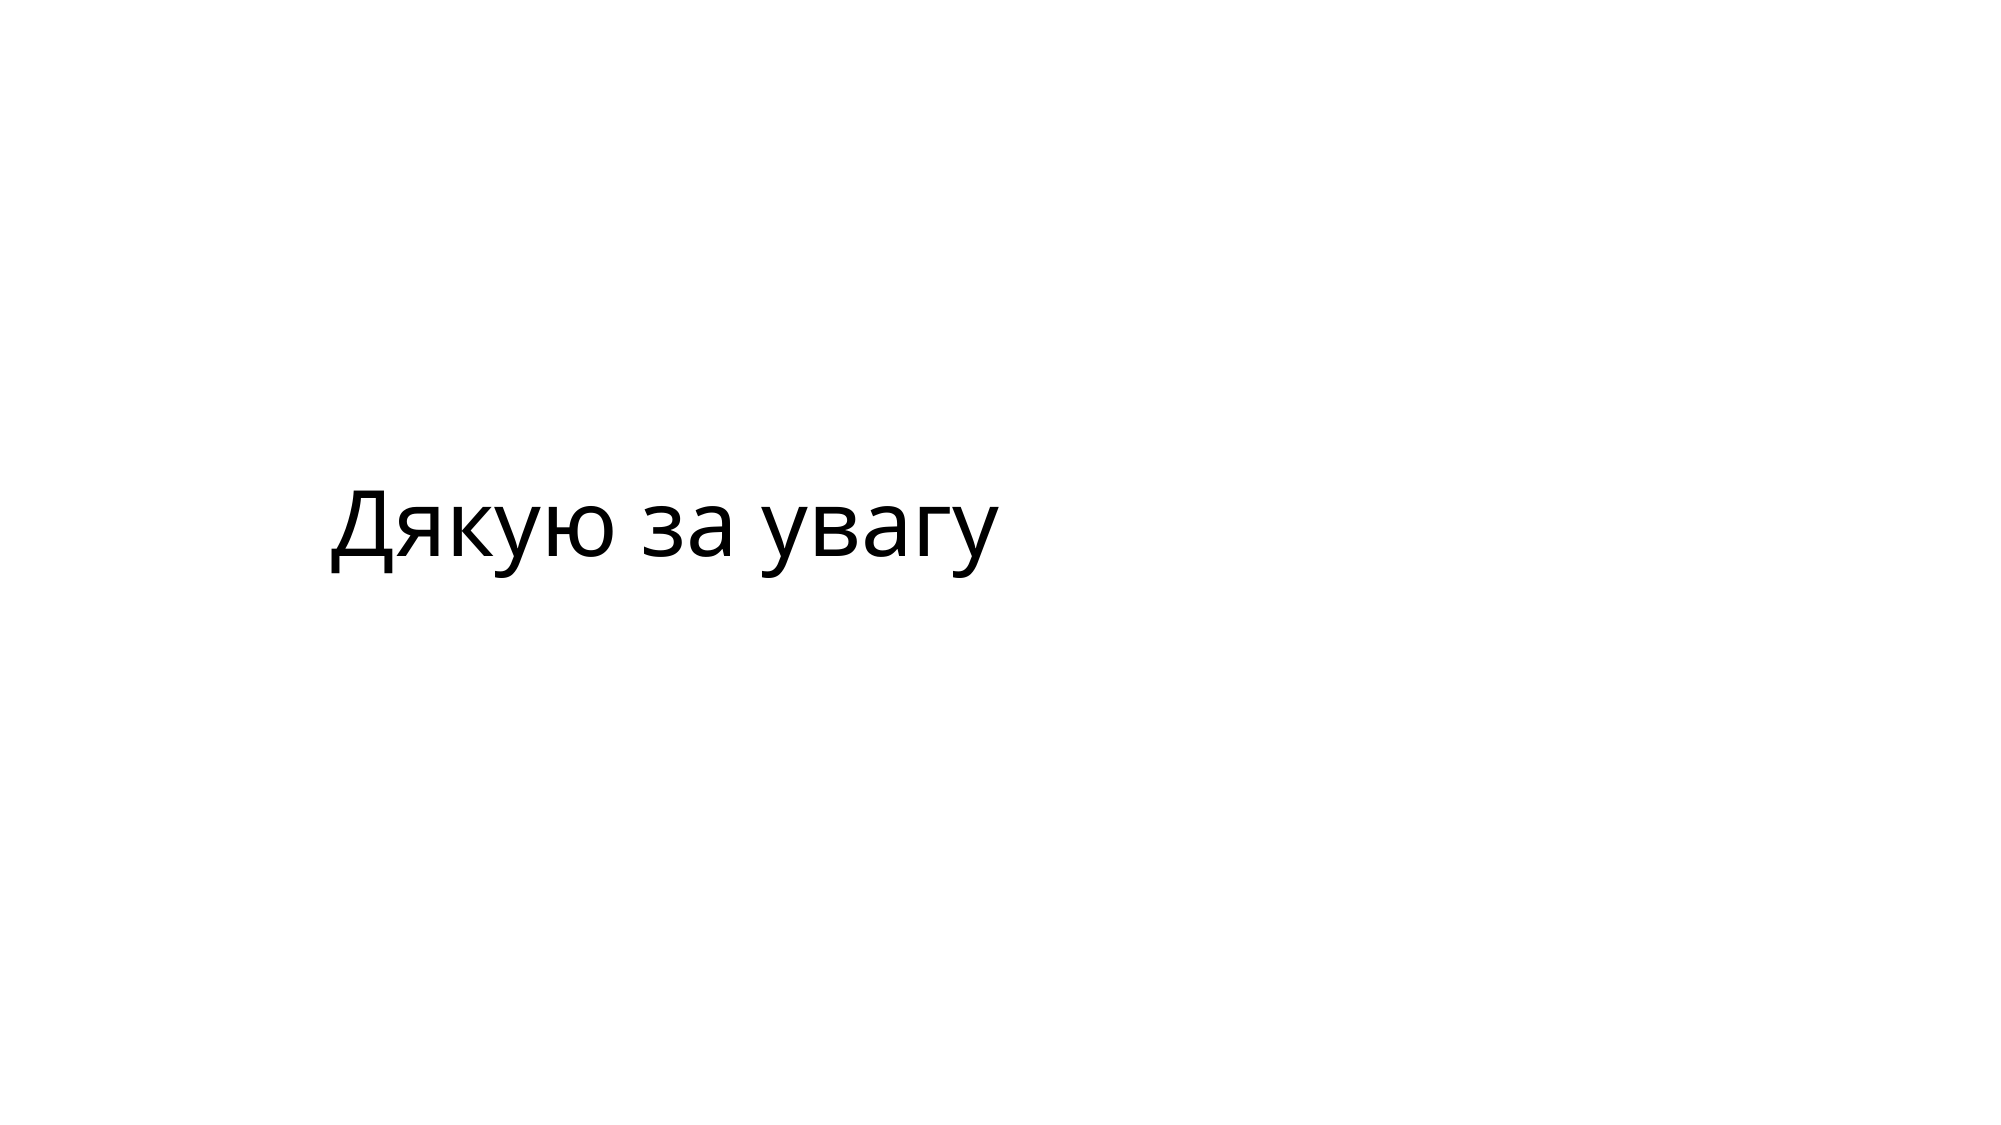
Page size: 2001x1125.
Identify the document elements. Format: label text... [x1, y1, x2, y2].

title Дякую за увагу [316, 418, 1264, 636]
